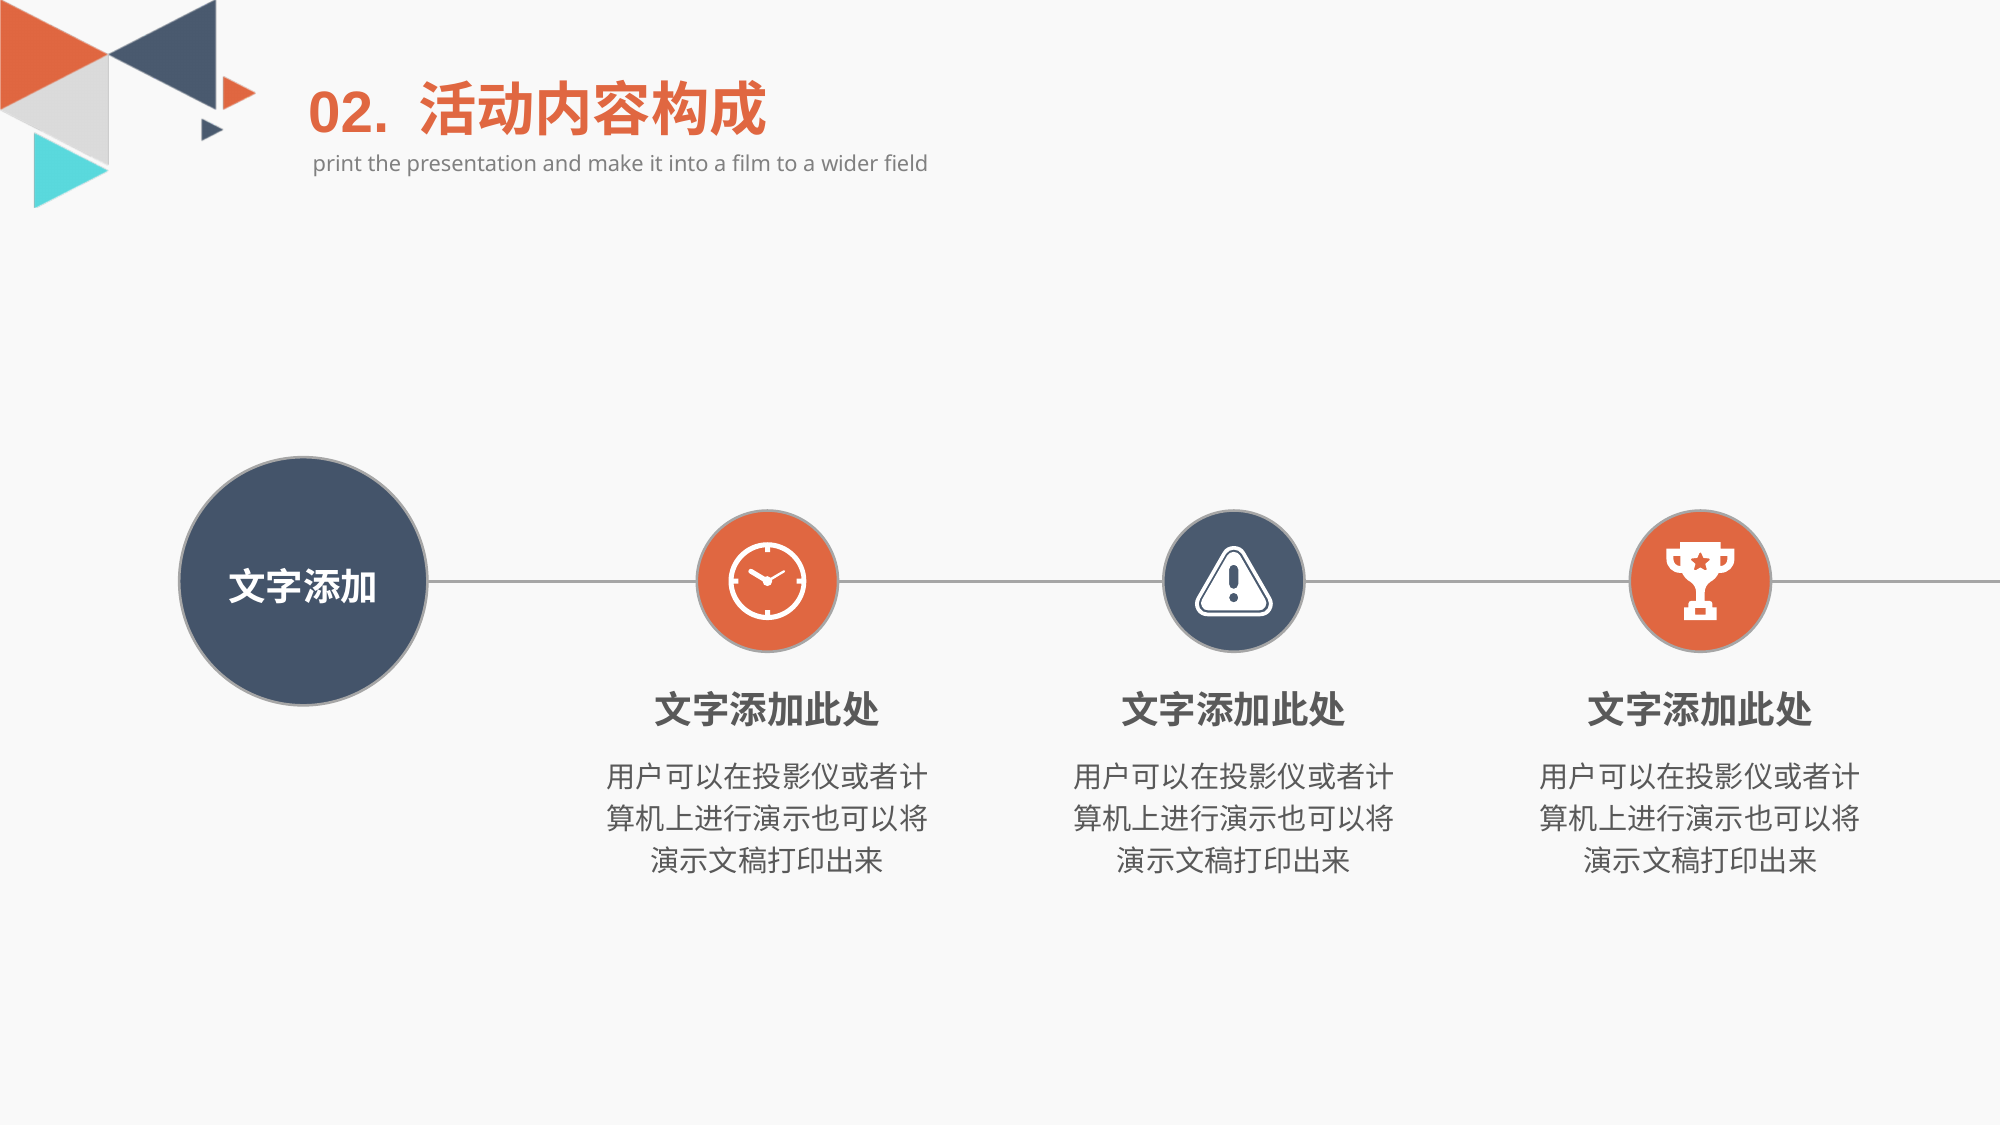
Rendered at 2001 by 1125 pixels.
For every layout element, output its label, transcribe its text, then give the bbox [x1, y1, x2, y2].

picture [1, 0, 255, 232]
text_box [1205, 545, 1263, 581]
text_box [1629, 509, 1772, 581]
text_box [1683, 582, 1718, 621]
text_box 用户可以在投影仪或者计算机上进行演示也可以将演示文稿打印出来 [1516, 744, 1885, 885]
text_box [183, 456, 423, 546]
text_box 用户可以在投影仪或者计算机上进行演示也可以将演示文稿打印出来 [1050, 744, 1418, 885]
text_box [696, 582, 839, 653]
text_box [1629, 582, 1772, 653]
text_box [728, 582, 807, 621]
text_box [727, 541, 807, 581]
text_box [1194, 582, 1274, 617]
text_box [183, 616, 423, 706]
text_box 文字添加此处 [1050, 678, 1418, 739]
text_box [292, 64, 1022, 182]
text_box 文字添加此处 [1516, 678, 1885, 739]
text_box 文字添加 [163, 546, 443, 616]
text_box [1162, 509, 1306, 581]
text_box [1665, 541, 1735, 581]
text_box [1162, 582, 1306, 653]
text_box 用户可以在投影仪或者计算机上进行演示也可以将演示文稿打印出来 [583, 744, 952, 885]
text_box [696, 509, 839, 581]
text_box 文字添加此处 [583, 678, 952, 739]
